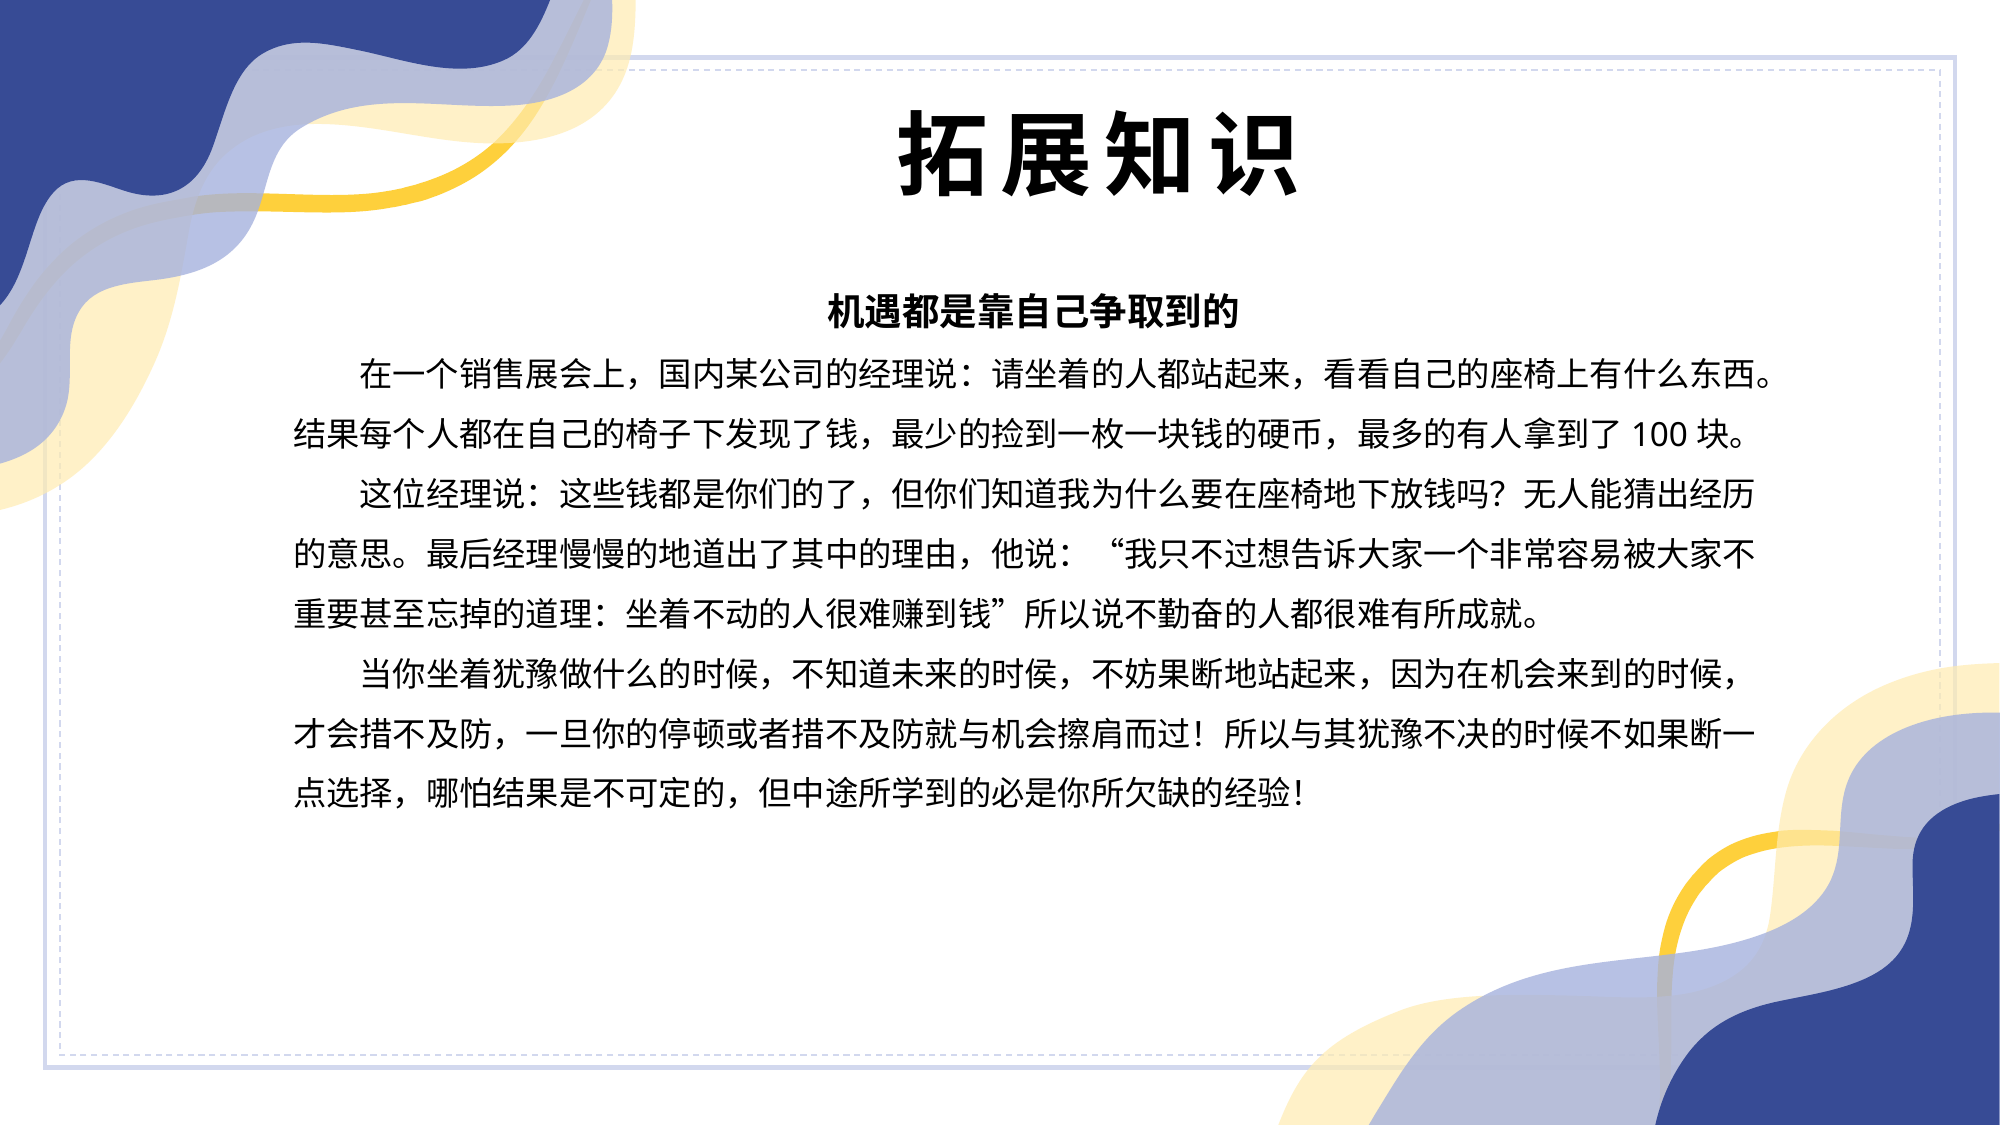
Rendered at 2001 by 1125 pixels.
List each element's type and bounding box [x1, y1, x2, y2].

text_box [0, 0, 2000, 1125]
